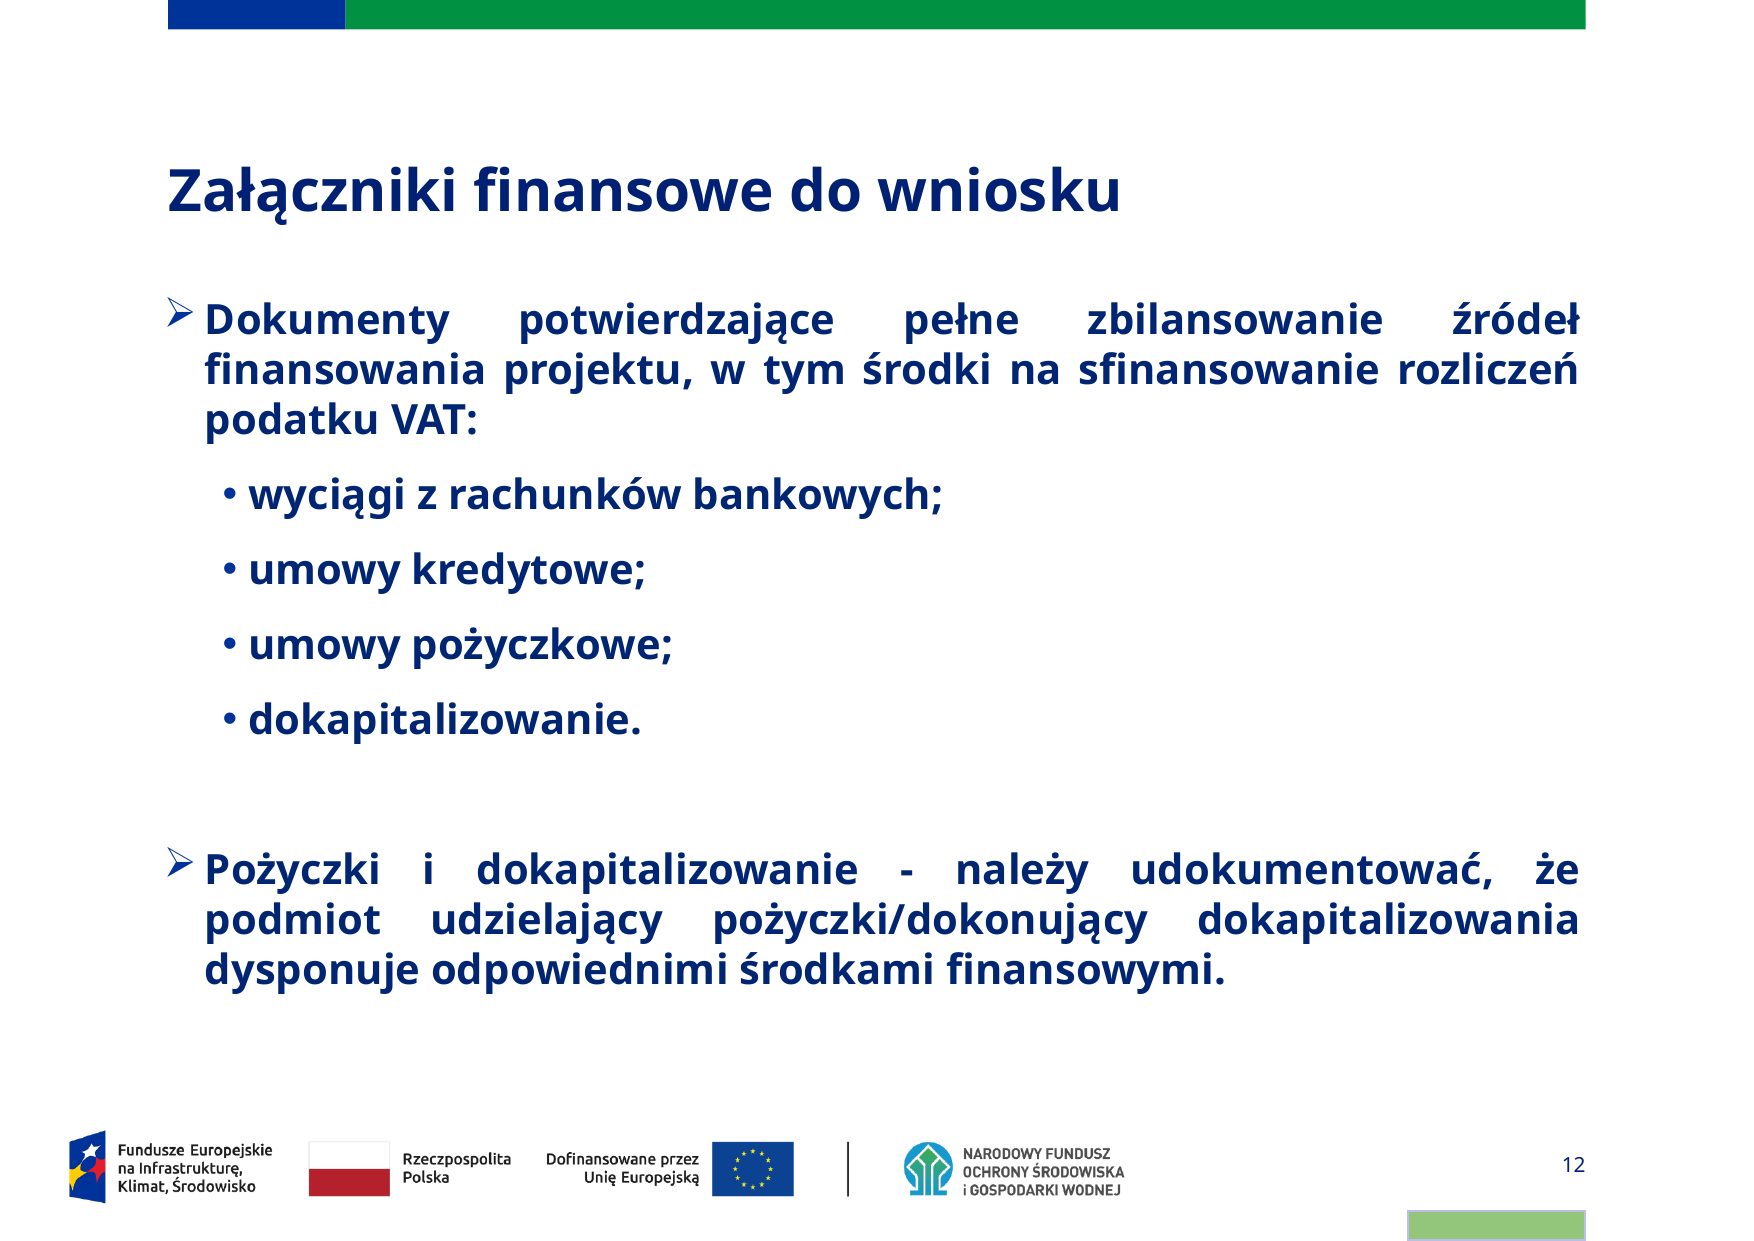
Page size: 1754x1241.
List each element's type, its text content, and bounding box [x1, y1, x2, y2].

title Załączniki finansowe do wniosku [168, 147, 1586, 237]
slide_number 12 [1408, 1151, 1586, 1181]
list Dokumenty potwierdzające pełne zbilansowanie źródeł finansowania projektu, w tym środki na sfinansowanie rozliczeń podatku VAT: wyciągi z rachunków bankowych; umowy kredytowe; umowy pożyczkowe; dokapitalizowanie. Pożyczki i dokapitalizowanie - należy udokumentować, że podmiot udzielający pożyczki/dokonujący dokapitalizowania dysponuje odpowiednimi środkami finansowymi. [163, 218, 1582, 1046]
picture [49, 1112, 1143, 1221]
